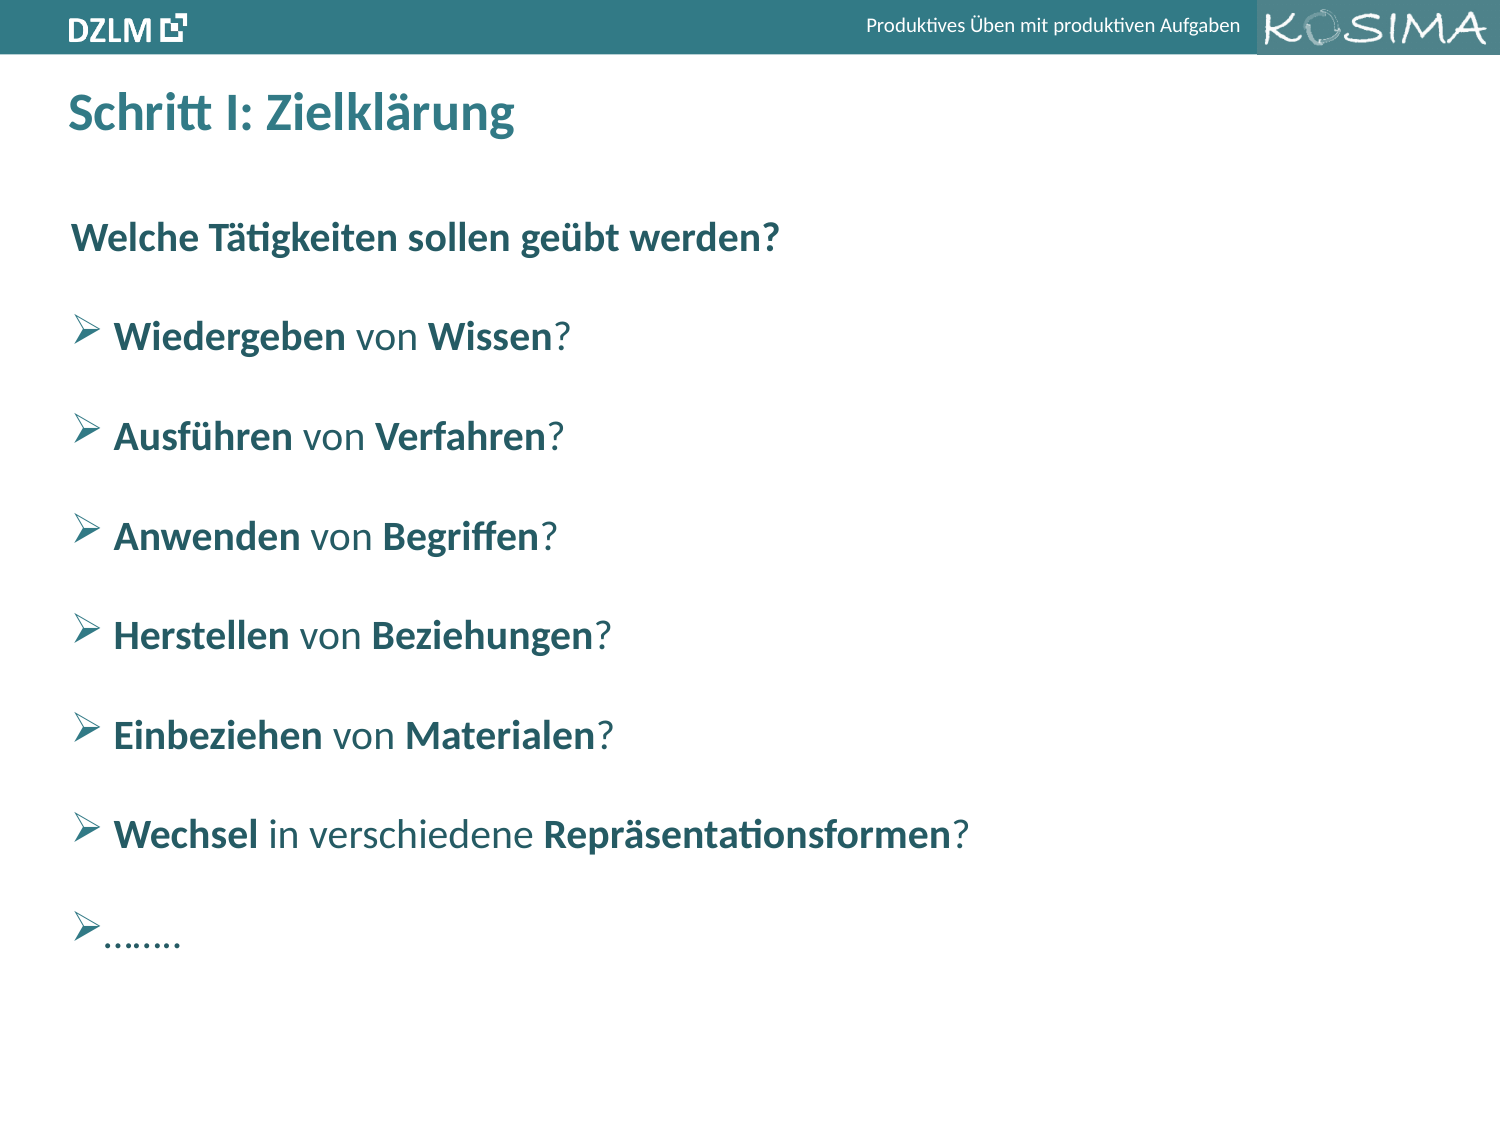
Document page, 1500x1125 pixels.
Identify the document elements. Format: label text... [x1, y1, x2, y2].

list Welche Tätigkeiten sollen geübt werden? Wiedergeben von Wissen? Ausführen von Verfahren? Anwenden von Begriffen? Herstellen von Beziehungen? Einbeziehen von Materialen? Wechsel in verschiedene Repräsentationsformen? …….. [52, 184, 1436, 1071]
title Schritt I: Zielklärung [53, 68, 1436, 149]
